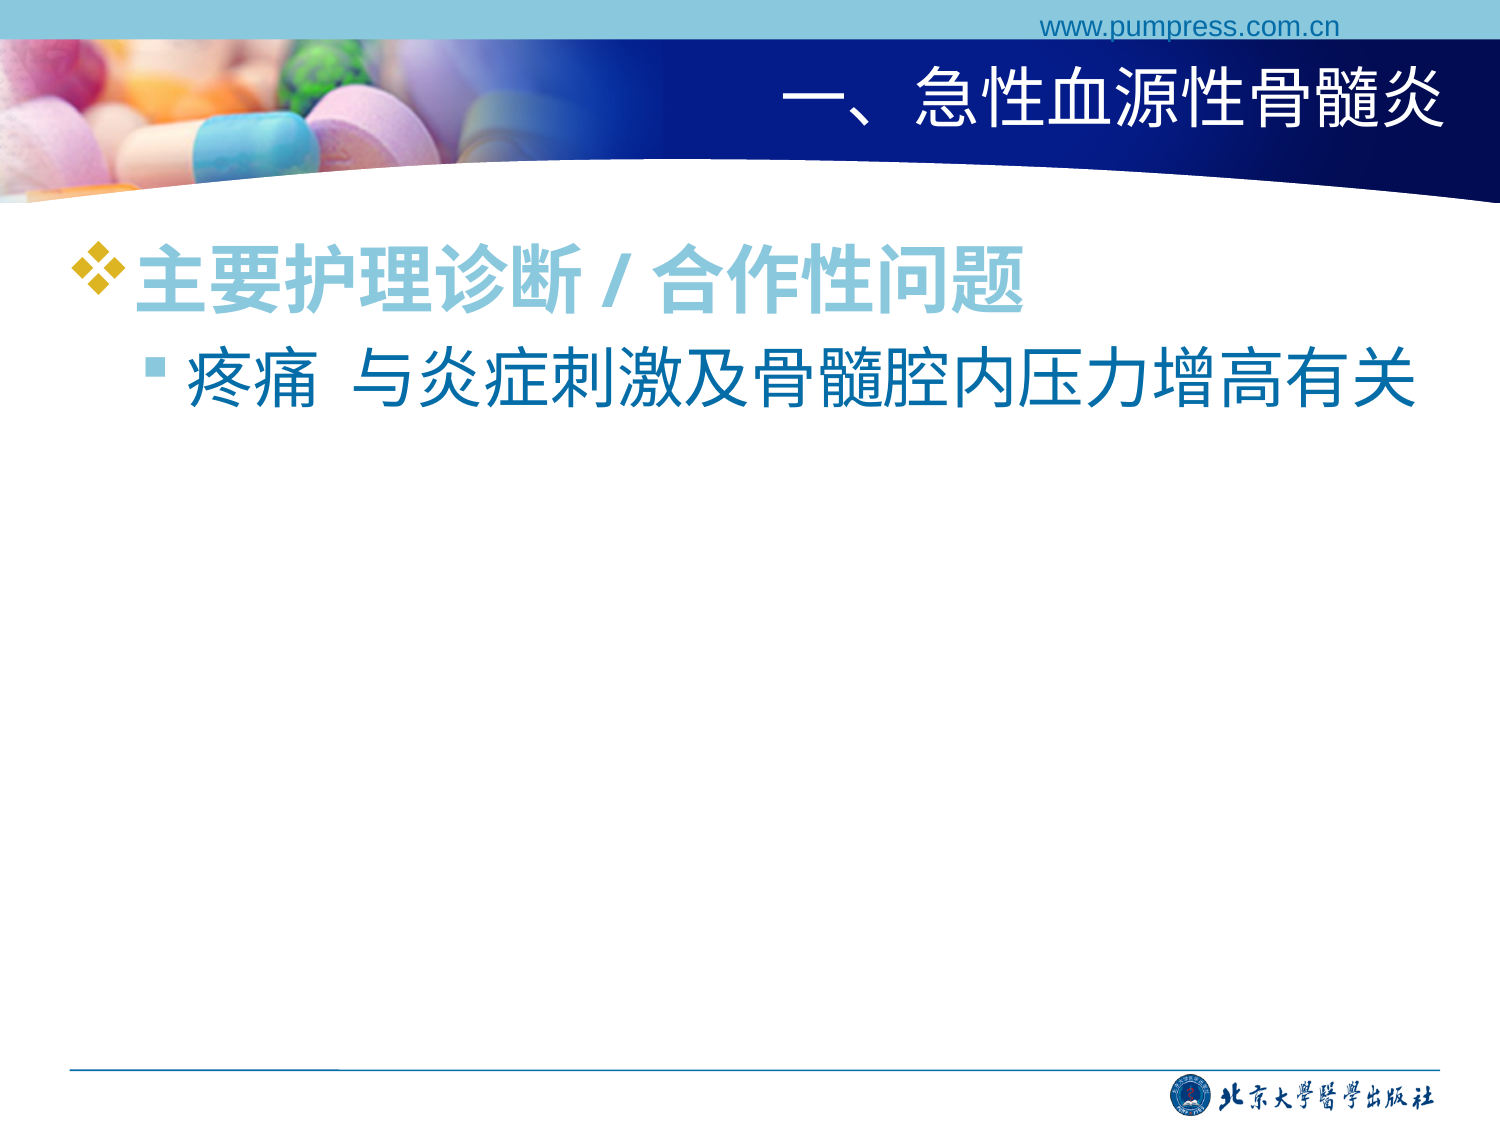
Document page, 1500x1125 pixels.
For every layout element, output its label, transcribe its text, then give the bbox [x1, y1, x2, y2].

picture [1170, 1074, 1436, 1118]
list 主要护理诊断/合作性问题 疼痛 与炎症刺激及骨髓腔内压力增高有关 体温增高 与感染有关 营养失调（低于机体需要量） 与感染中毒、消耗过高有关 躯体移动障碍 与患肢疼痛及制动有关 有失用综合征的危险 与局部活动受到限制，导致肌肉萎缩，患肢功能障碍有关 潜在并发症 病理性骨折、感染中毒性休克 [49, 224, 1463, 1026]
slide_number www.pumpress.com.cn [1025, 0, 1463, 38]
picture [0, 40, 1500, 203]
title 一、急性血源性骨髓炎 [137, 49, 1463, 143]
